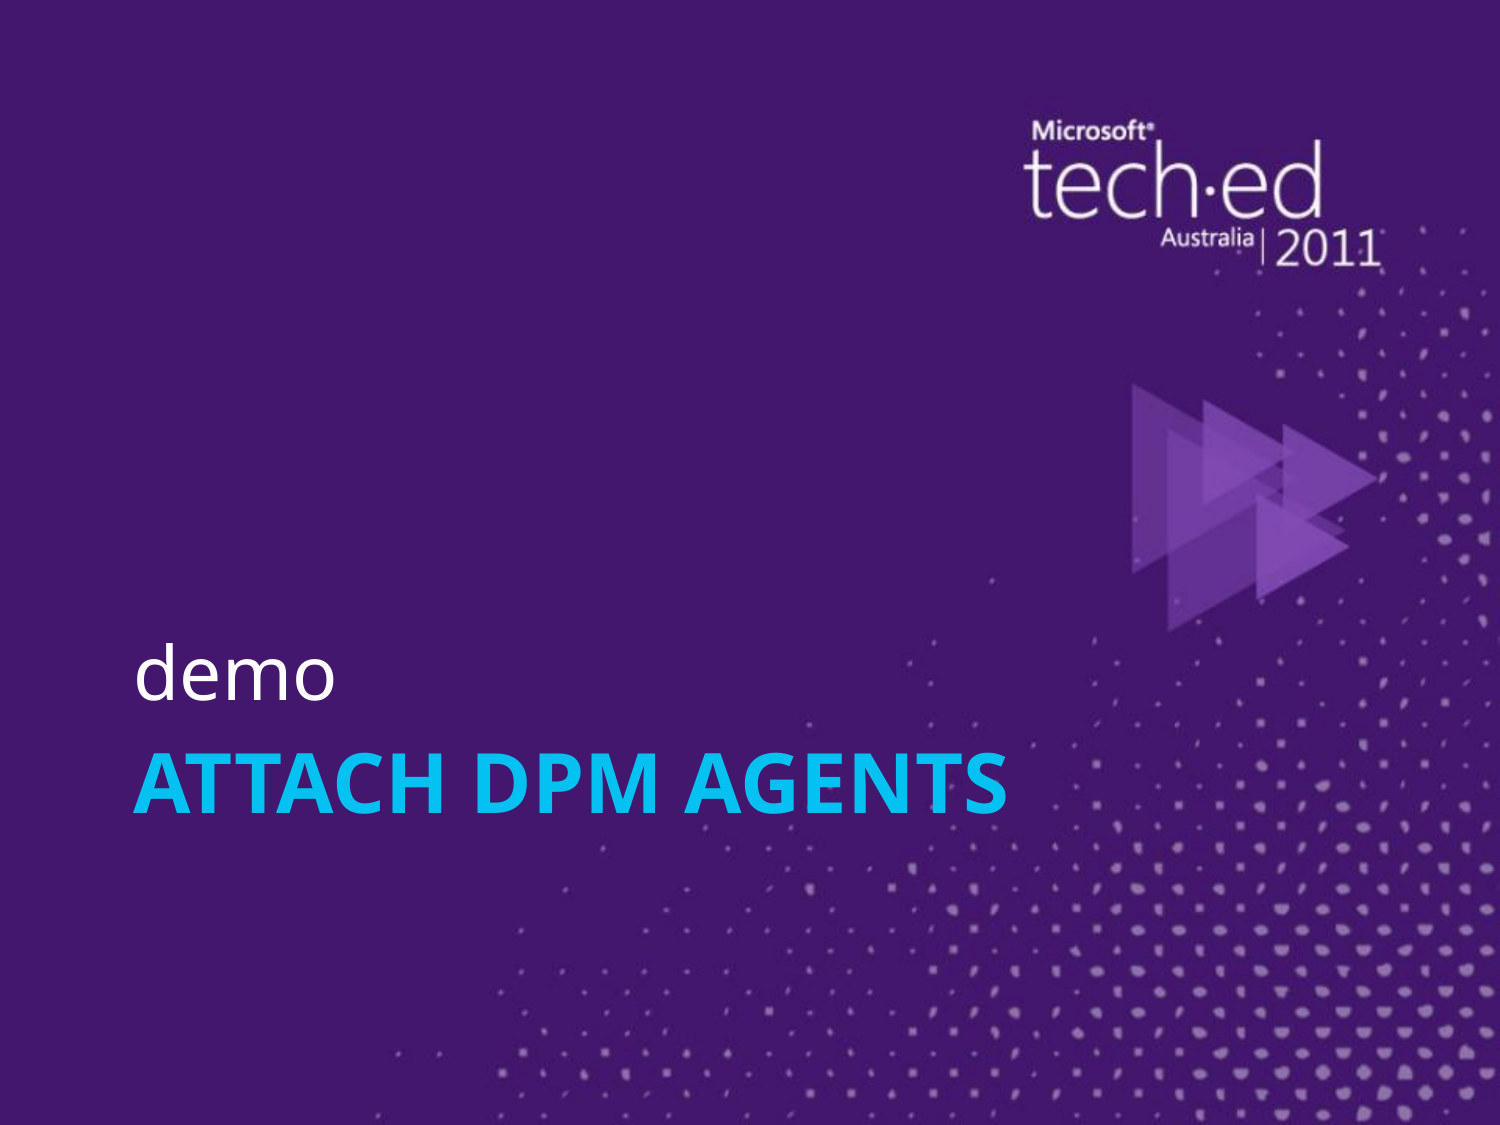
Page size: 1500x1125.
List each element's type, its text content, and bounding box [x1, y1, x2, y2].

title Attach DPM Agents [118, 723, 1394, 947]
picture [0, 0, 1500, 1125]
list demo [118, 476, 1394, 723]
